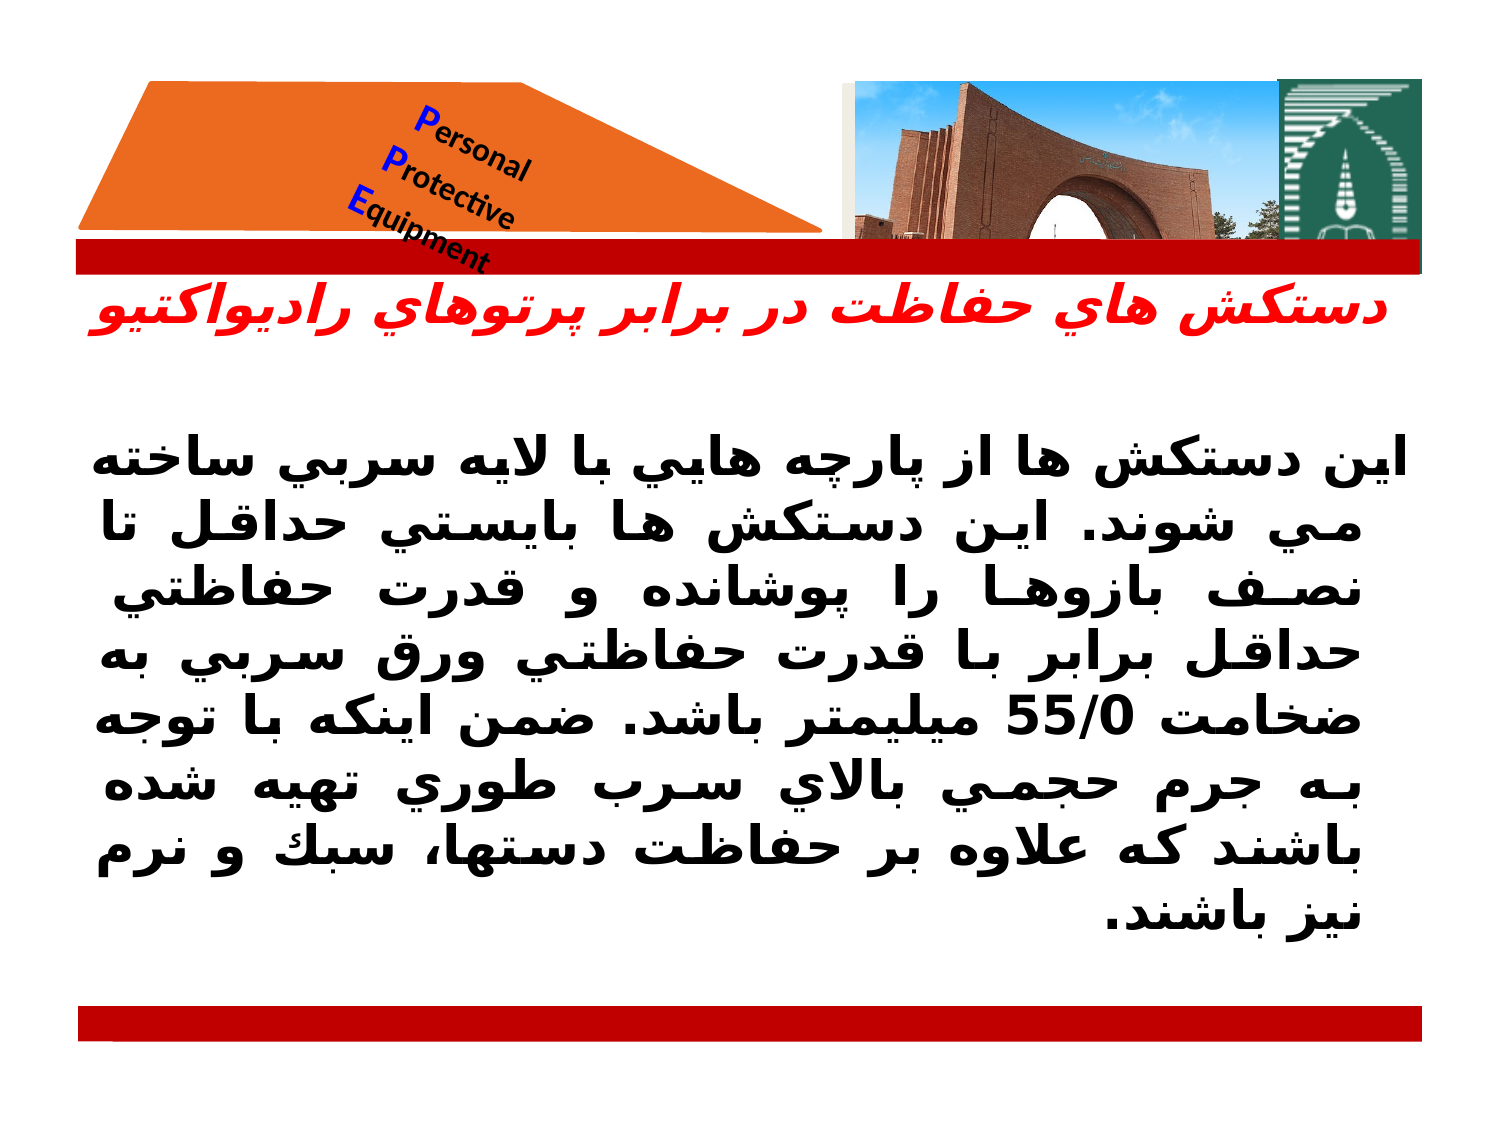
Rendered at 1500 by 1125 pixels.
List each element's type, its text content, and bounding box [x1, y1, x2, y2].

picture [855, 79, 1422, 262]
list دستكش هاي حفاظت در برابر پرتوهاي راديواكتيو اين دستكش ها از پارچه هايي با لايه سربي ساخته مي شوند. اين دستكش ها بايستي حداقل تا نصف بازوها را پوشانده و قدرت حفاظتي حداقل برابر با قدرت حفاظتي ورق سربي به ضخامت 55/0 ميليمتر باشد. ضمن اينكه با توجه به جرم حجمي بالاي سرب طوري تهيه شده باشند كه علاوه بر حفاظت دستها، سبك و نرم نيز باشند. [75, 262, 1425, 1005]
